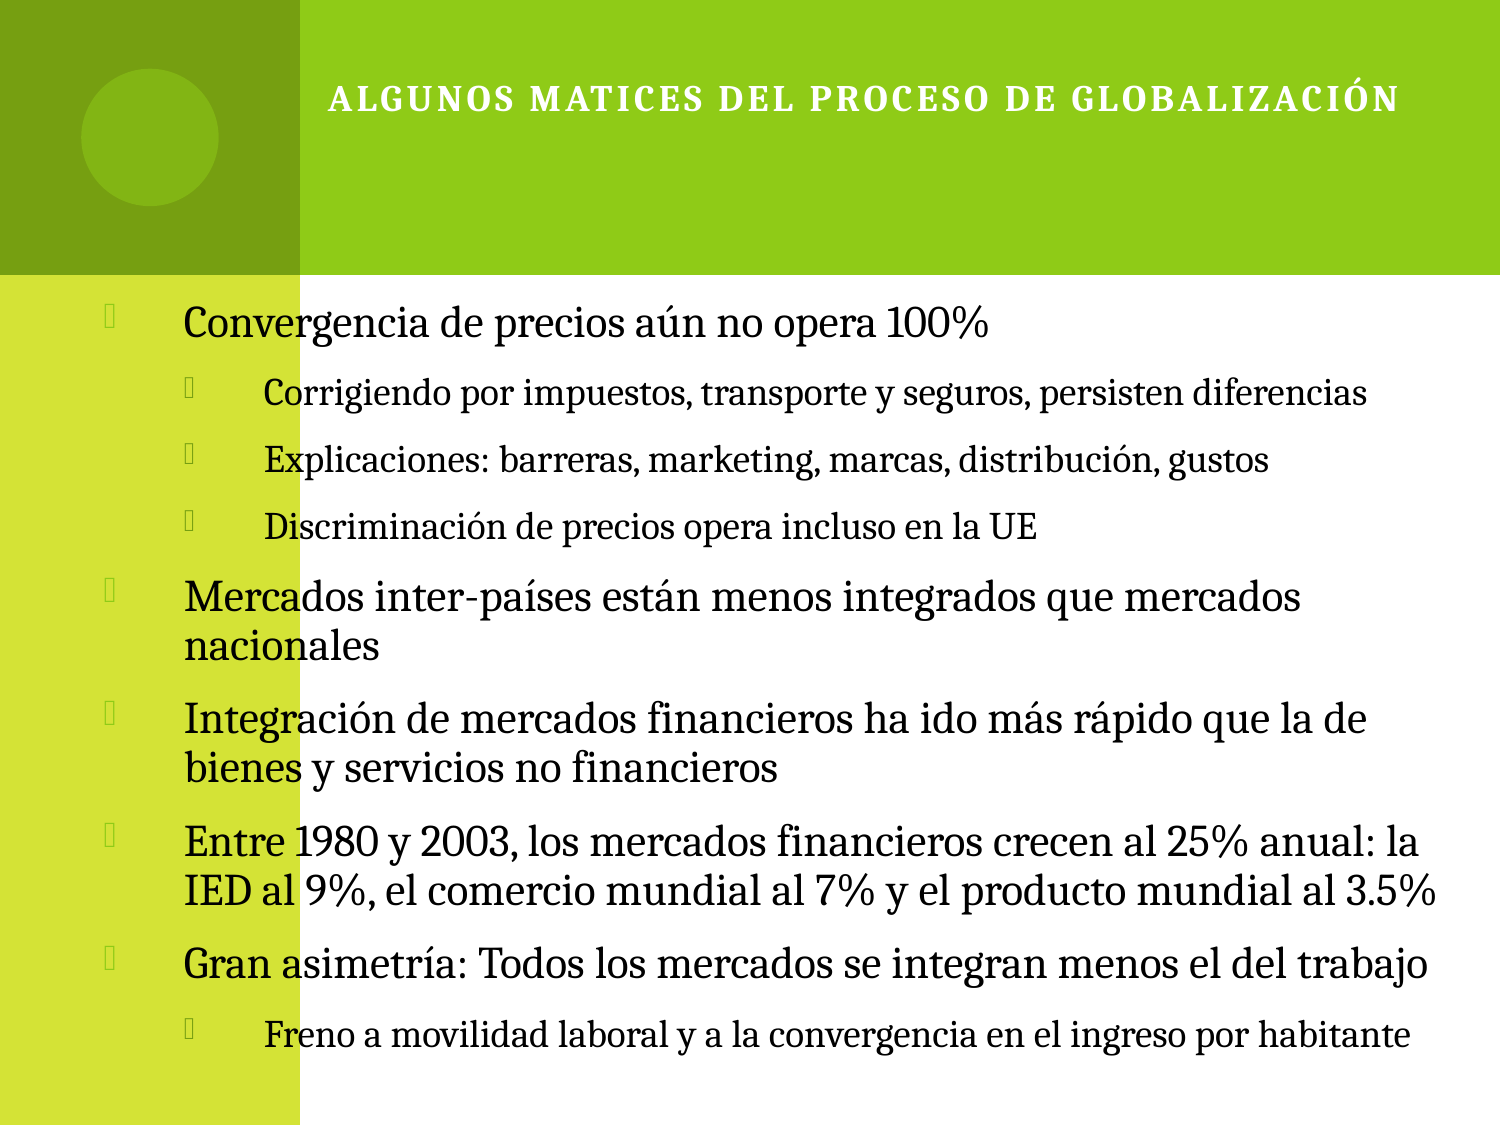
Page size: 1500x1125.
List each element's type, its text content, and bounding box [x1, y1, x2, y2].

title Algunos matices del proceso de globalización [312, 45, 1425, 149]
list Convergencia de precios aún no opera 100% Corrigiendo por impuestos, transporte y seguros, persisten diferencias Explicaciones: barreras, marketing, marcas, distribución, gustos Discriminación de precios opera incluso en la UE Mercados inter-países están menos integrados que mercados nacionales Integración de mercados financieros ha ido más rápido que la de bienes y servicios no financieros Entre 1980 y 2003, los mercados financieros crecen al 25% anual: la IED al 9%, el comercio mundial al 7% y el producto mundial al 3.5% Gran asimetría: Todos los mercados se integran menos el del trabajo Freno a movilidad laboral y a la convergencia en el ingreso por habitante [88, 290, 1471, 1071]
